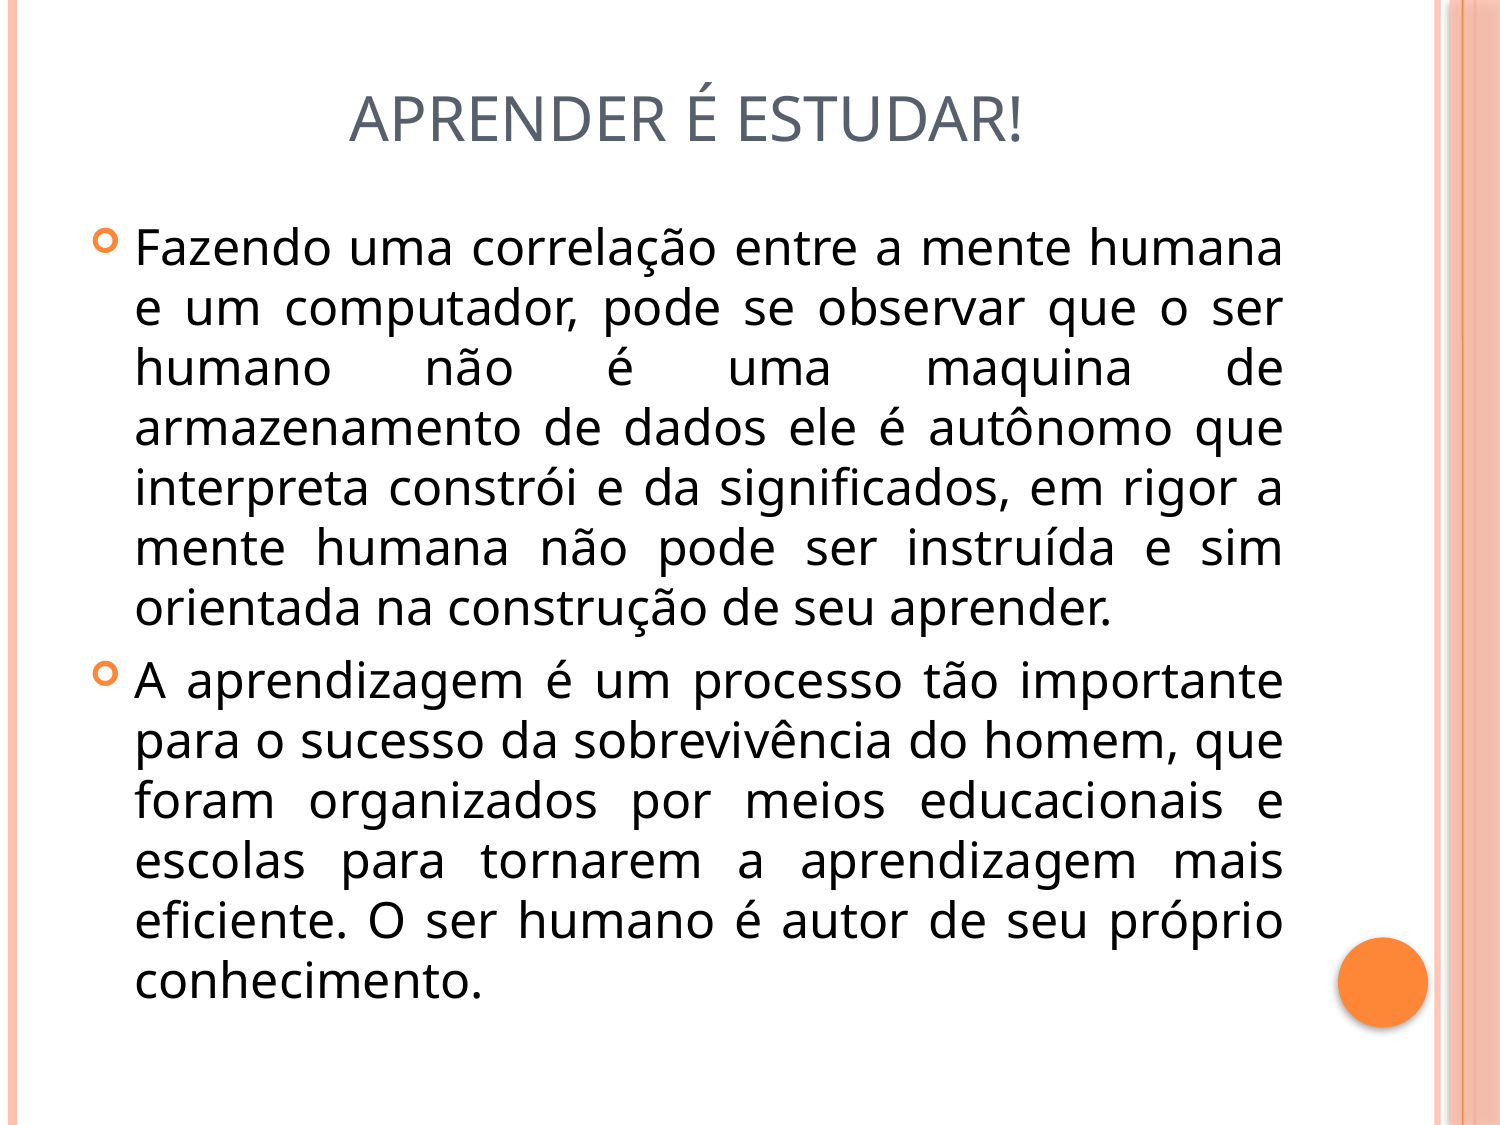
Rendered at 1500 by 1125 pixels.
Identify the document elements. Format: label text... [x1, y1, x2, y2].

title Aprender é estudar! [75, 45, 1300, 161]
list Fazendo uma correlação entre a mente humana e um computador, pode se observar que o ser humano não é uma maquina de armazenamento de dados ele é autônomo que interpreta constrói e da significados, em rigor a mente humana não pode ser instruída e sim orientada na construção de seu aprender. A aprendizagem é um processo tão importante para o sucesso da sobrevivência do homem, que foram organizados por meios educacionais e escolas para tornarem a aprendizagem mais eficiente. O ser humano é autor de seu próprio conhecimento. [75, 208, 1300, 1062]
